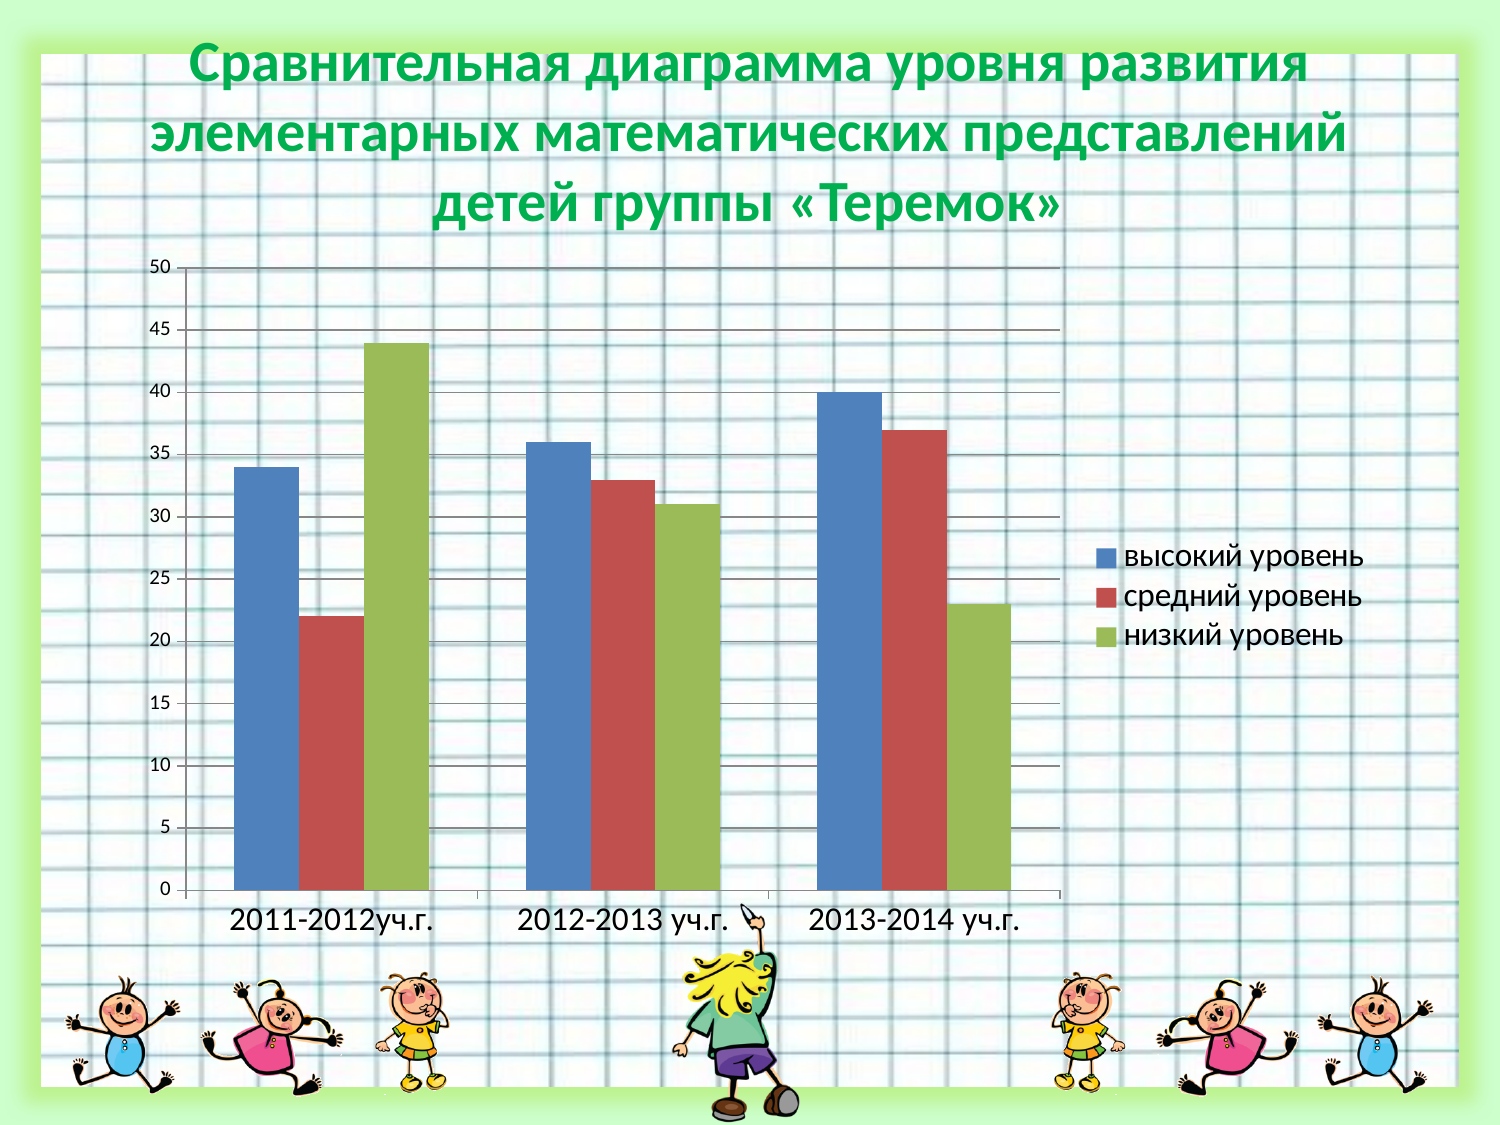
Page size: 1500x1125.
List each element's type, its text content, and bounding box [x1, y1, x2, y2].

title Сравнительная диаграмма уровня развития элементарных математических представлений детей группы «Теремок» [112, 42, 1388, 284]
chart [123, 243, 1389, 953]
picture [41, 54, 1459, 1125]
